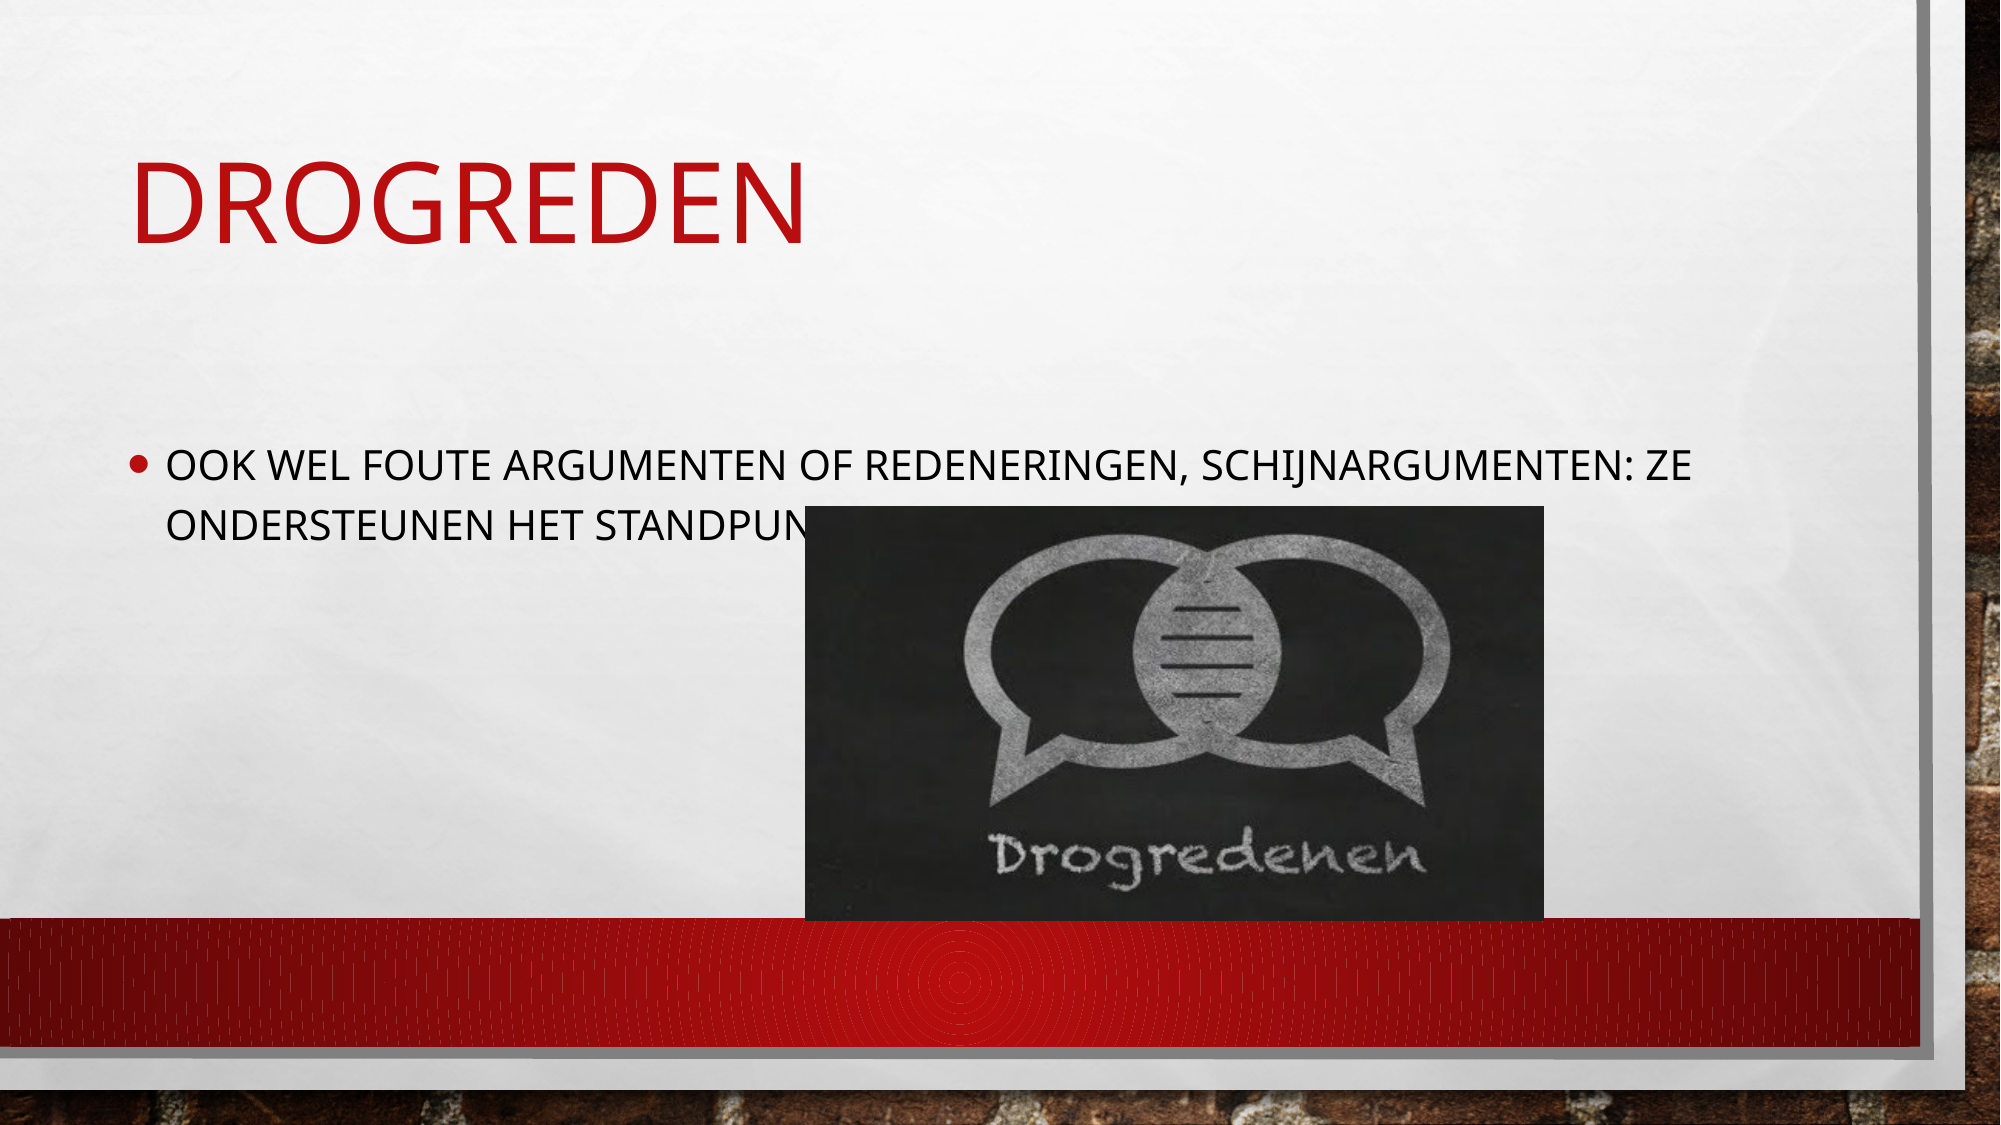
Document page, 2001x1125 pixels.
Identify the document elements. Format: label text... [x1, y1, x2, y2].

list Ook wel foute argumenten of redeneringen, schijnargumenten: ze ondersteunen het standpunt niet. [112, 338, 1818, 882]
picture [0, 0, 2000, 1125]
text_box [804, 505, 1545, 922]
title Drogreden [112, 112, 1818, 302]
